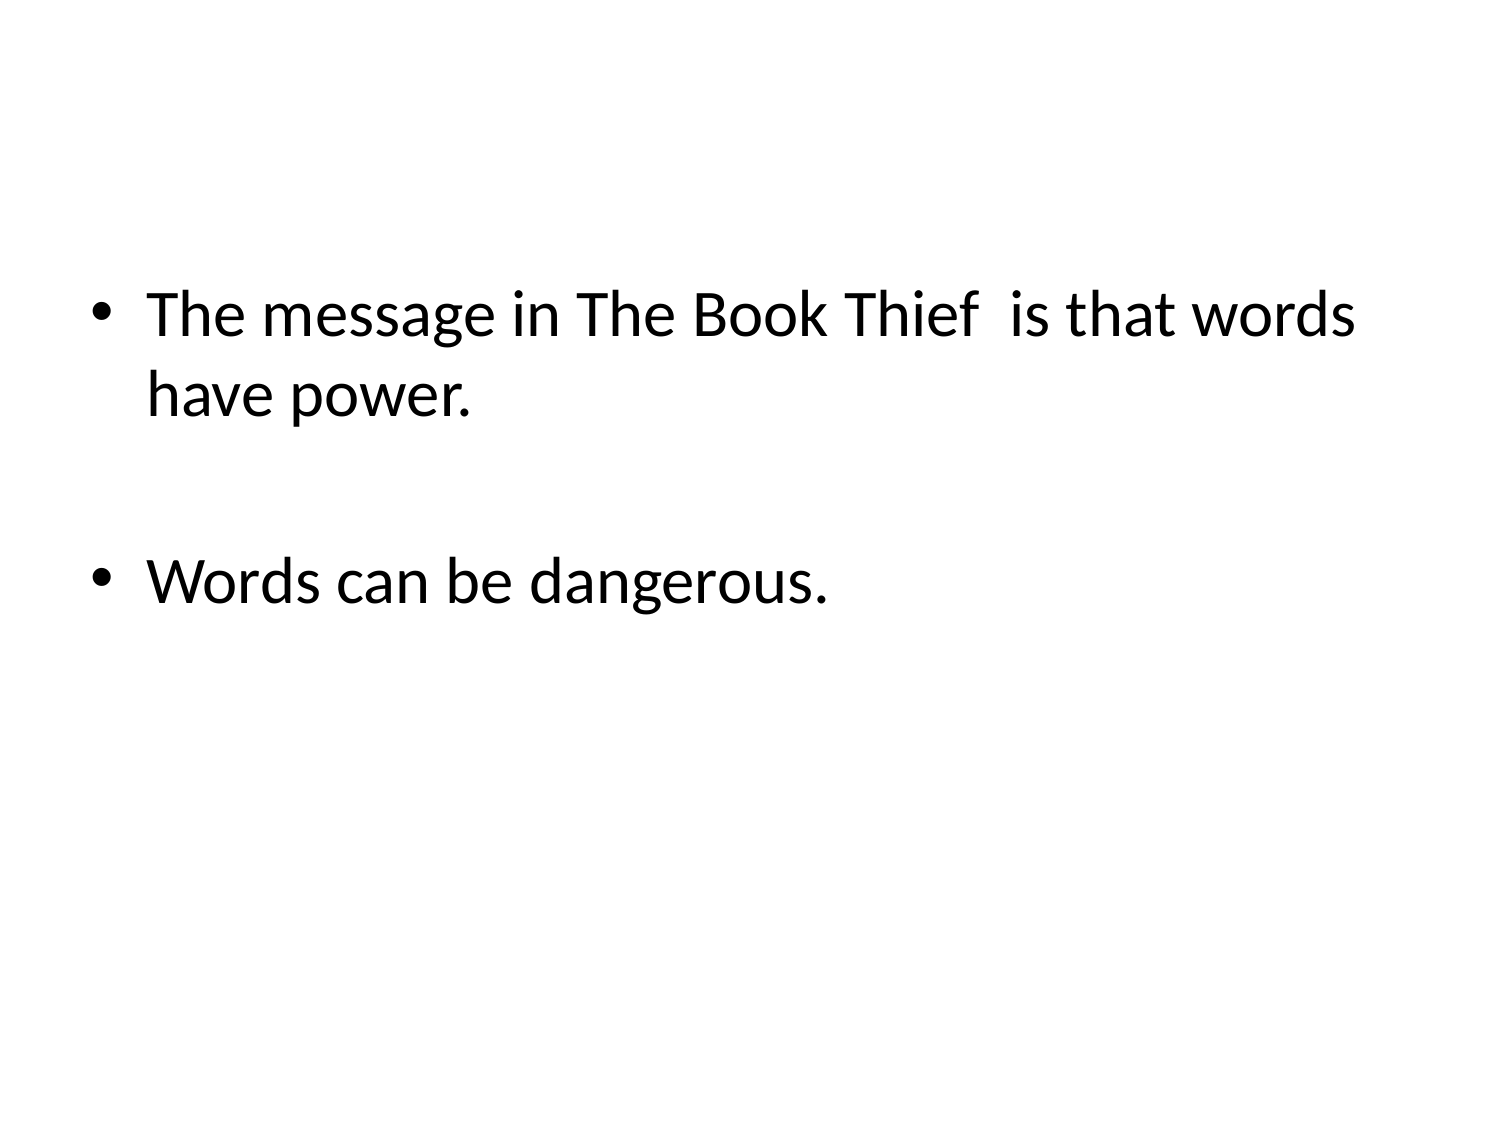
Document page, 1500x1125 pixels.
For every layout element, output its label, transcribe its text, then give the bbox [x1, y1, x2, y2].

list The message in The Book Thief is that words have power. Words can be dangerous. [75, 262, 1425, 1005]
